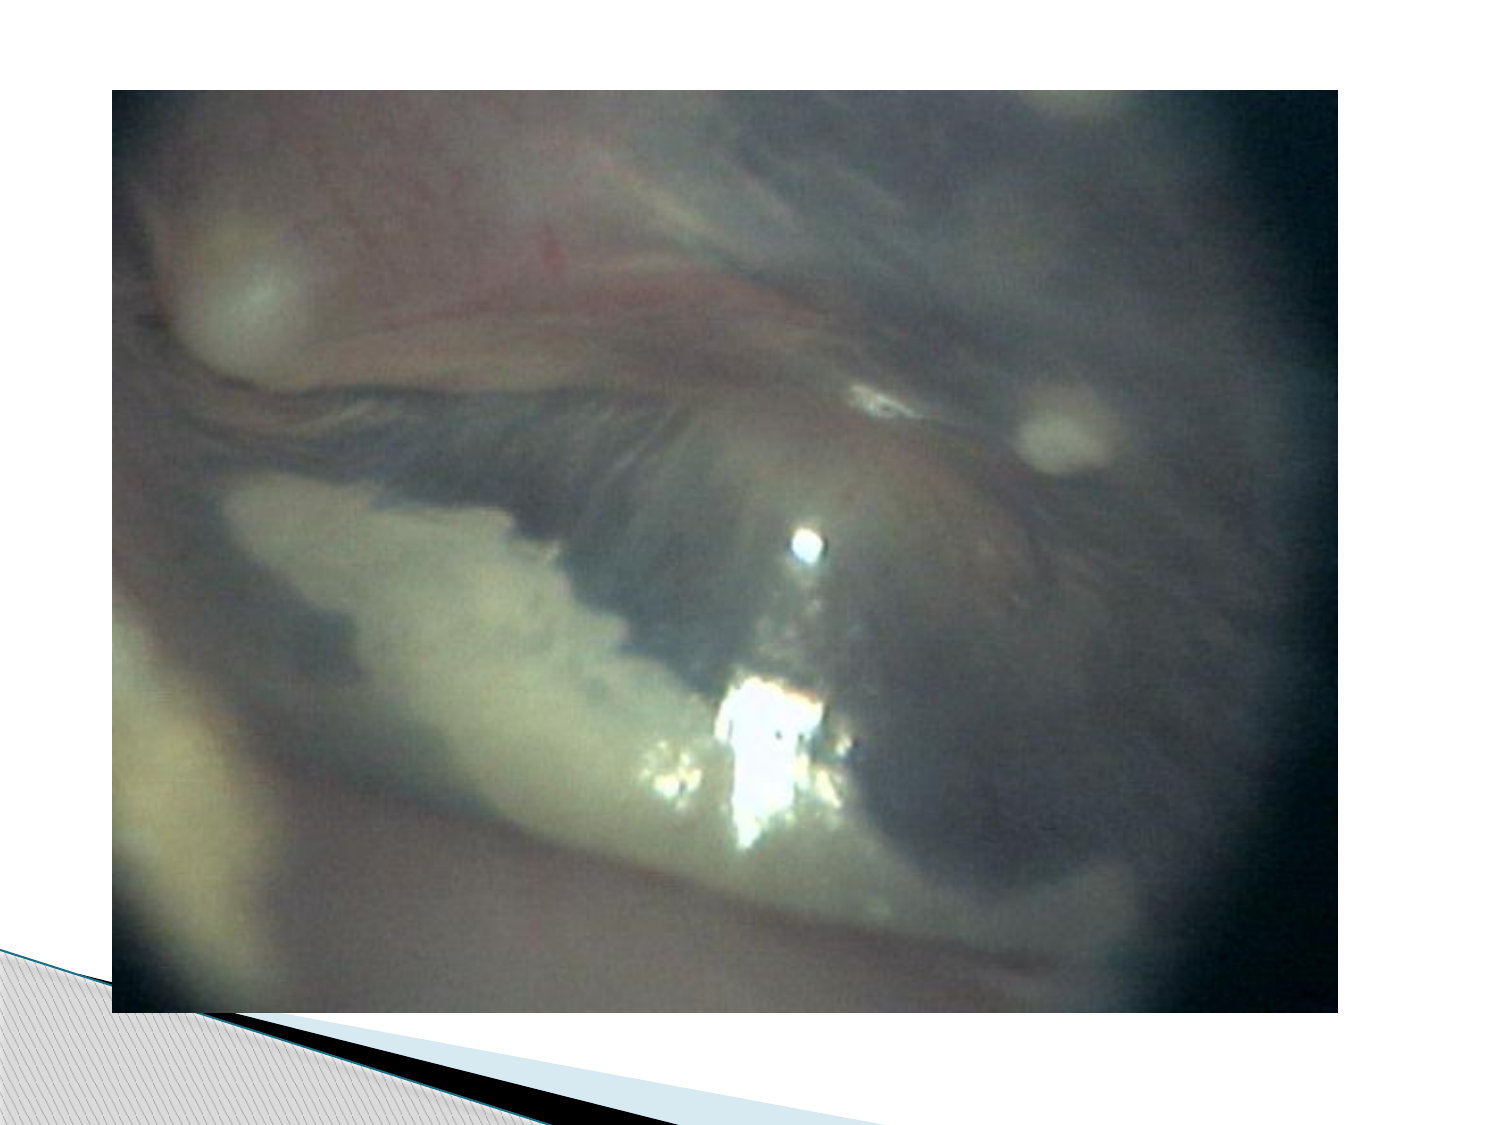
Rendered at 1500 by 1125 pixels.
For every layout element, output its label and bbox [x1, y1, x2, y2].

picture [112, 90, 1338, 1013]
